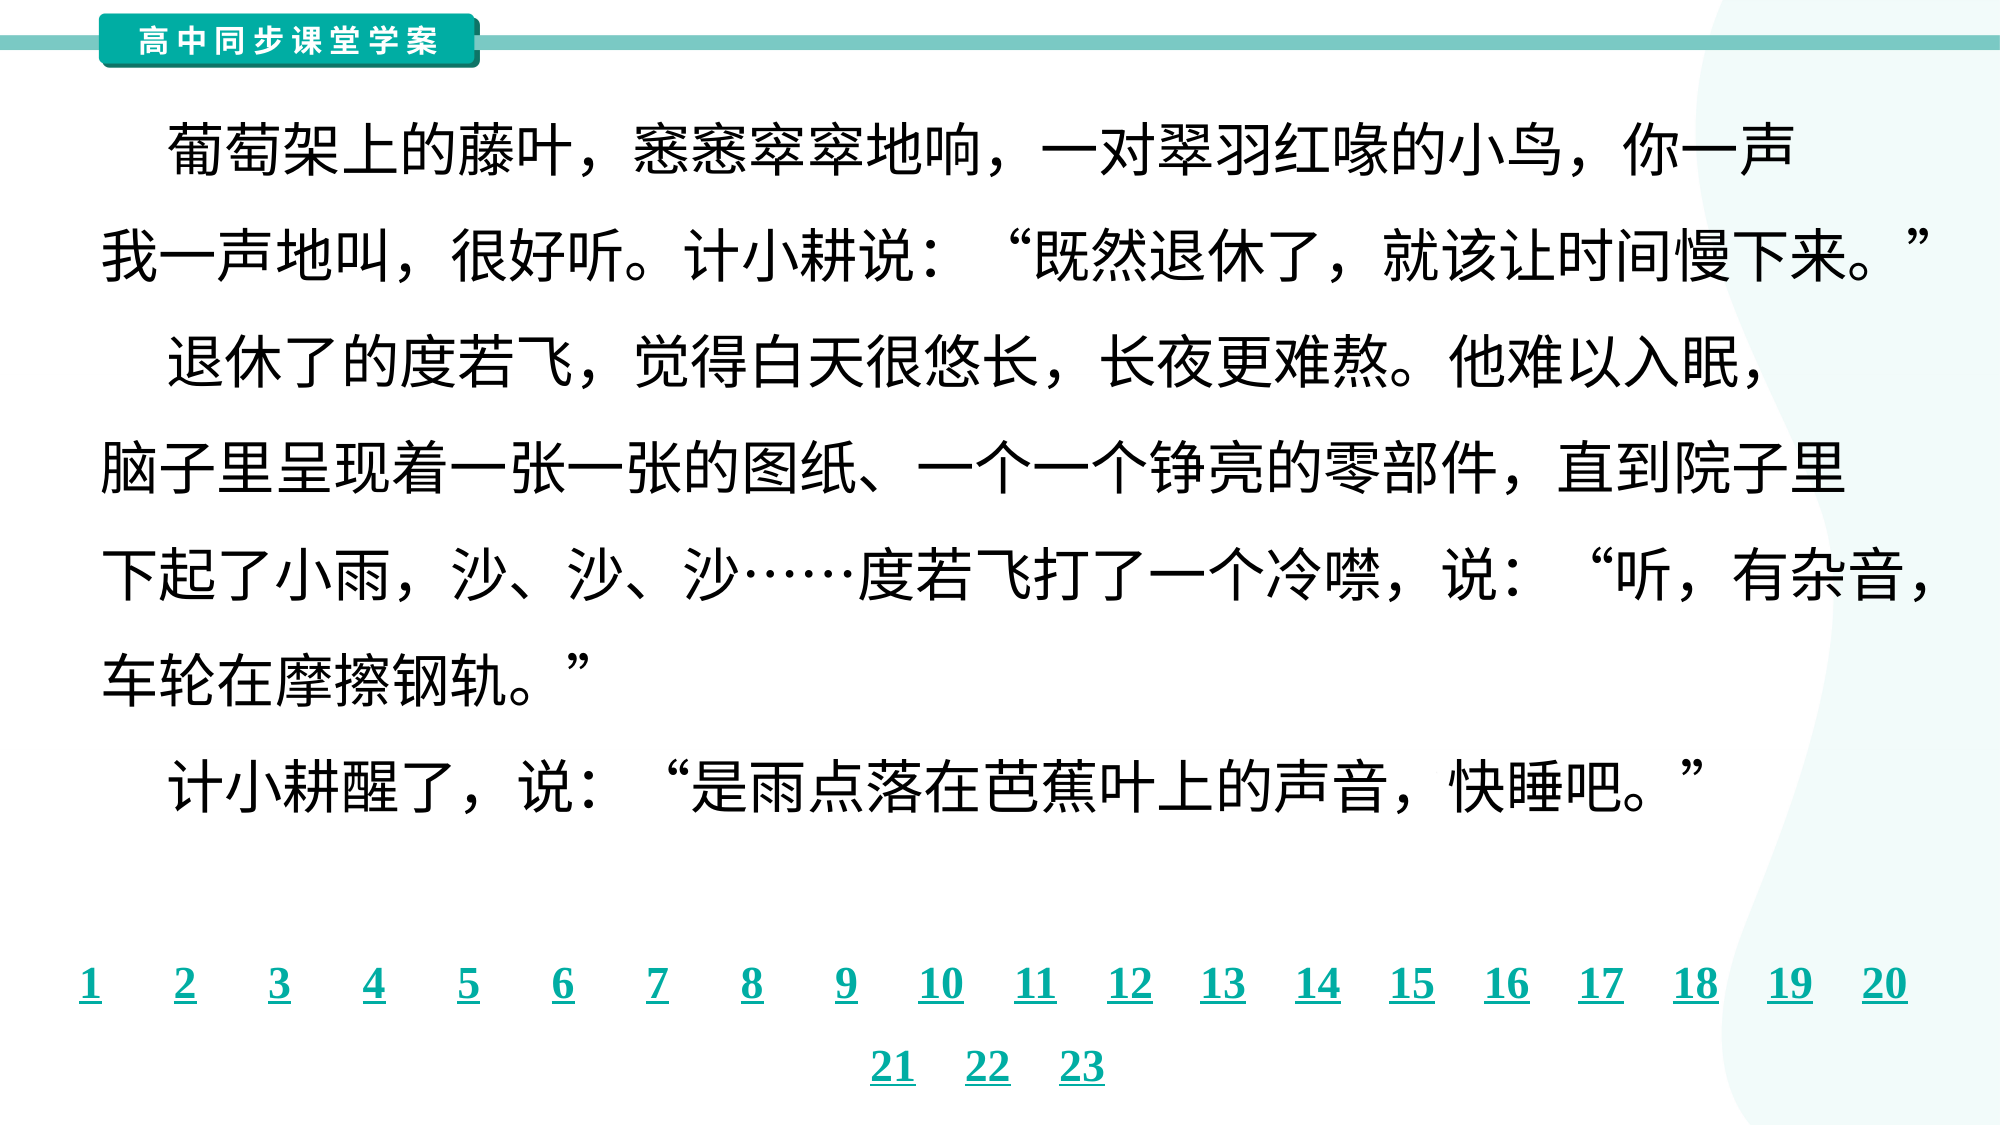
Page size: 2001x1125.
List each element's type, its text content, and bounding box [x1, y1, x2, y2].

text_box 葡萄架上的藤叶，窸窸窣窣地响，一对翠羽红喙的小鸟，你一声 我一声地叫，很好听。计小耕说：“既然退休了，就该让时间慢下来。” 退休了的度若飞，觉得白天很悠长，长夜更难熬。他难以入眠， 脑子里呈现着一张一张的图纸、一个一个铮亮的零部件，直到院子里 下起了小雨，沙、沙、沙……度若飞打了一个冷噤，说：“听，有杂音， 车轮在摩擦钢轨。” 计小耕醒了，说：“是雨点落在芭蕉叶上的声音，快睡吧。” [100, 76, 1899, 821]
picture [0, 0, 2000, 1125]
